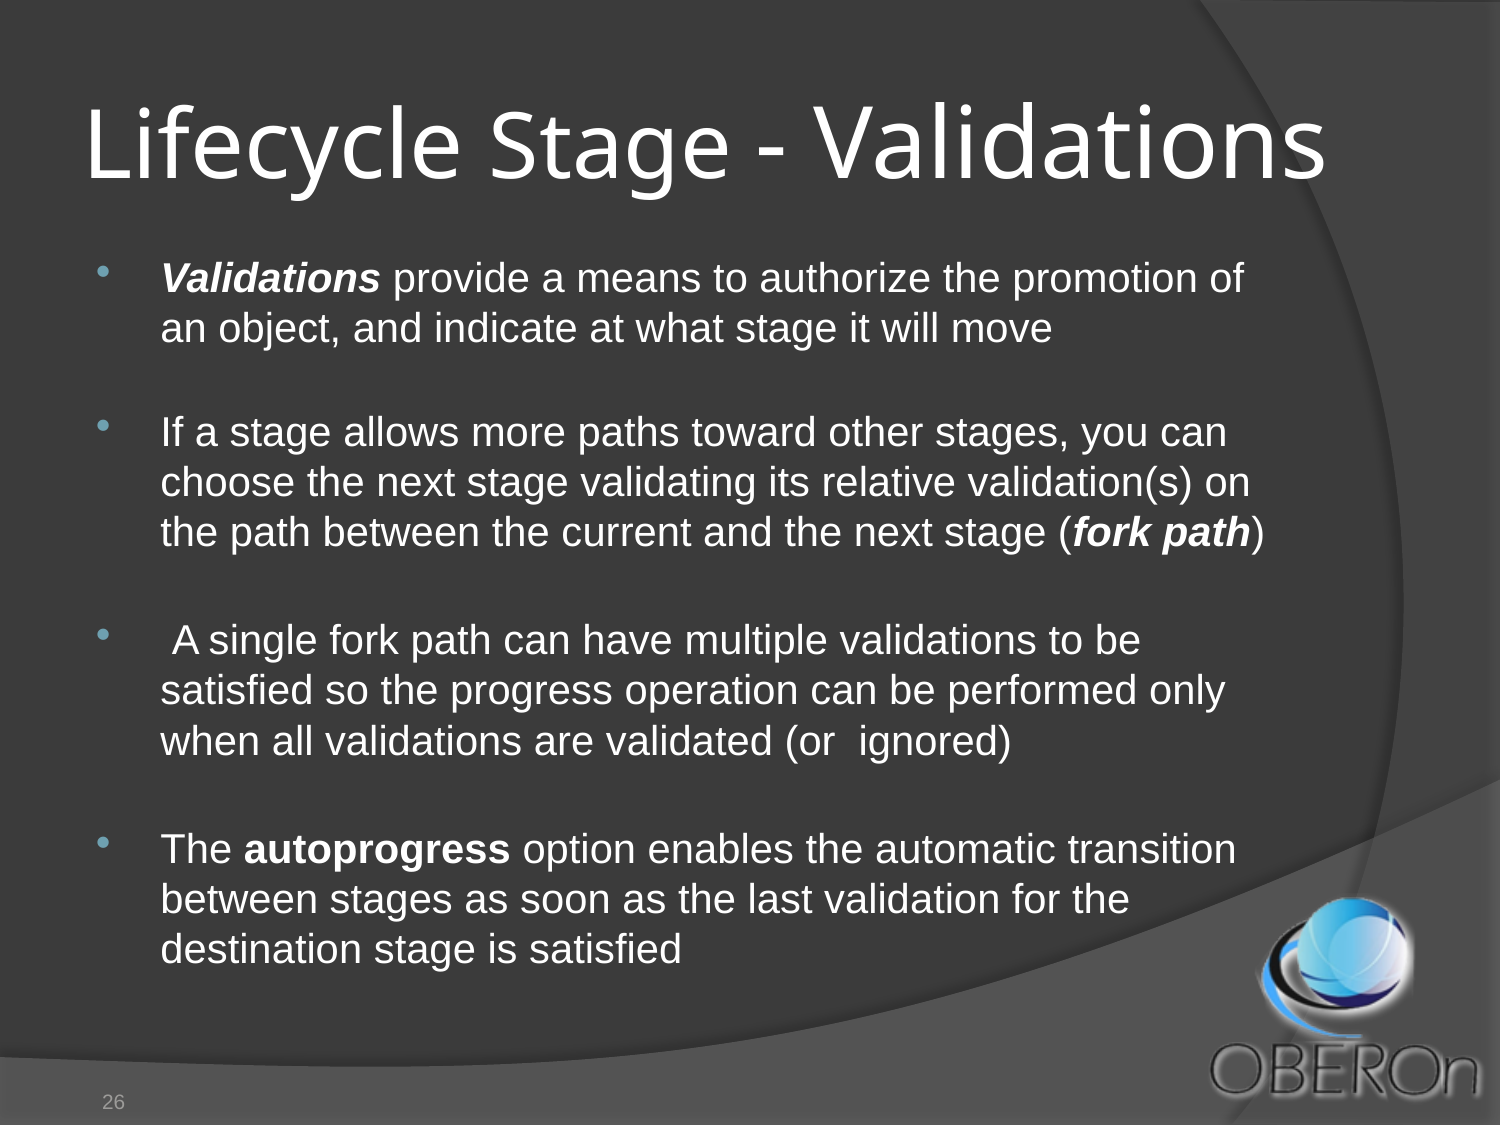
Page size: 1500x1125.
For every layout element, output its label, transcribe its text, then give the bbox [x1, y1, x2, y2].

slide_number 26 [0, 1053, 125, 1114]
title Lifecycle Stage - Validations [75, 45, 1341, 233]
picture [1198, 892, 1489, 1105]
list Validations provide a means to authorize the promotion of an object, and indicate at what stage it will move If a stage allows more paths toward other stages, you can choose the next stage validating its relative validation(s) on the path between the current and the next stage (fork path) A single fork path can have multiple validations to be satisfied so the progress operation can be performed only when all validations are validated (or ignored) The autoprogress option enables the automatic transition between stages as soon as the last validation for the destination stage is satisfied [76, 243, 1317, 988]
